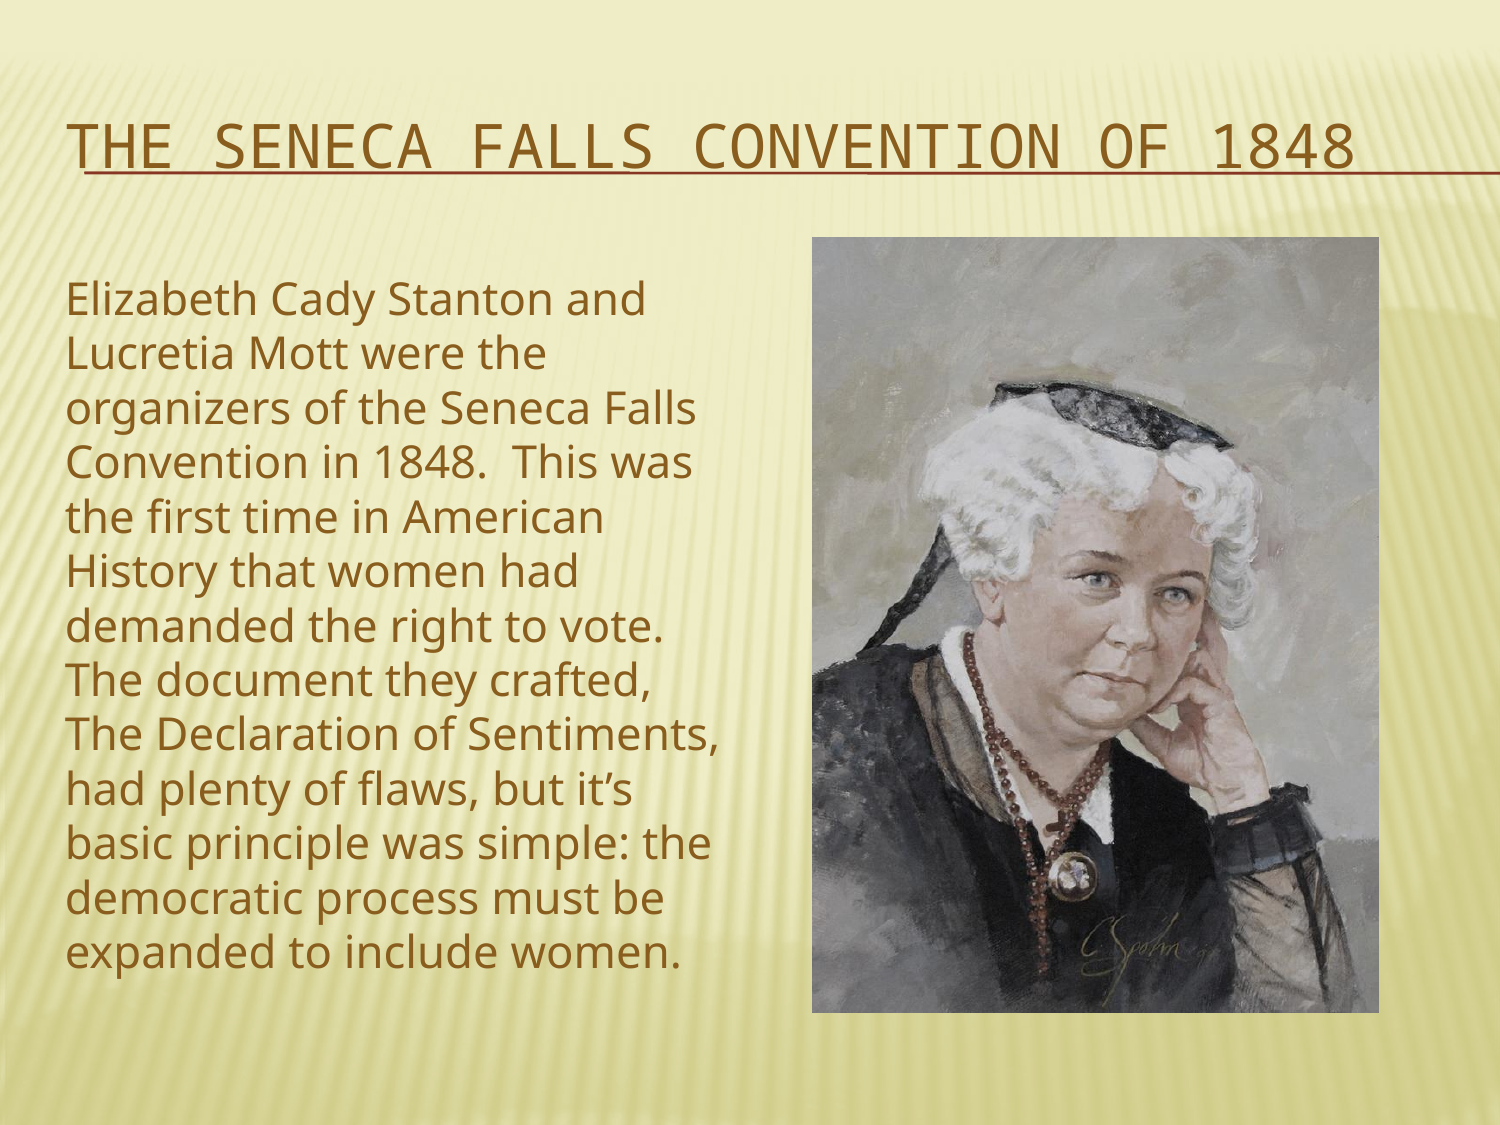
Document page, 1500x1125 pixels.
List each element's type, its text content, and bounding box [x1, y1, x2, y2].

list Elizabeth Cady Stanton and Lucretia Mott were the organizers of the Seneca Falls Convention in 1848. This was the first time in American History that women had demanded the right to vote. The document they crafted, The Declaration of Sentiments, had plenty of flaws, but it’s basic principle was simple: the democratic process must be expanded to include women. [50, 262, 738, 1038]
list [812, 237, 1379, 1013]
title The seneca falls convention of 1848 [49, 75, 1475, 213]
